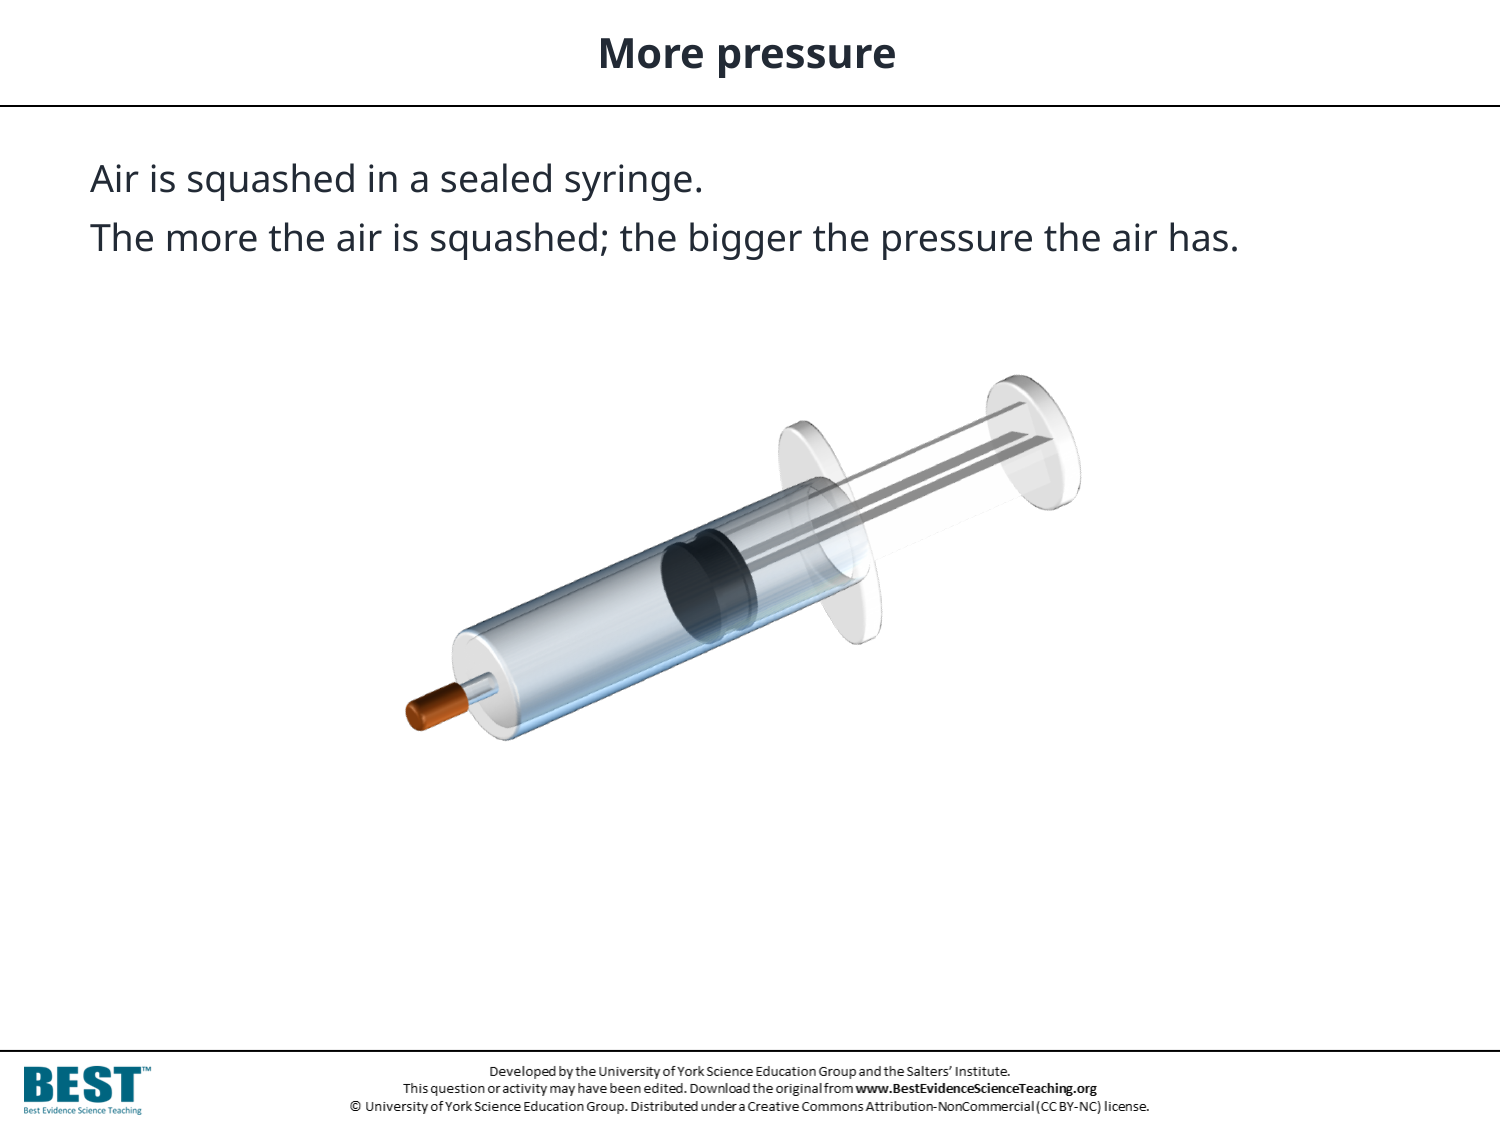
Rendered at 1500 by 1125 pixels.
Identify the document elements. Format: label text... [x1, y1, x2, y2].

text_box More pressure [23, 4, 1471, 99]
picture [0, 105, 1500, 1125]
